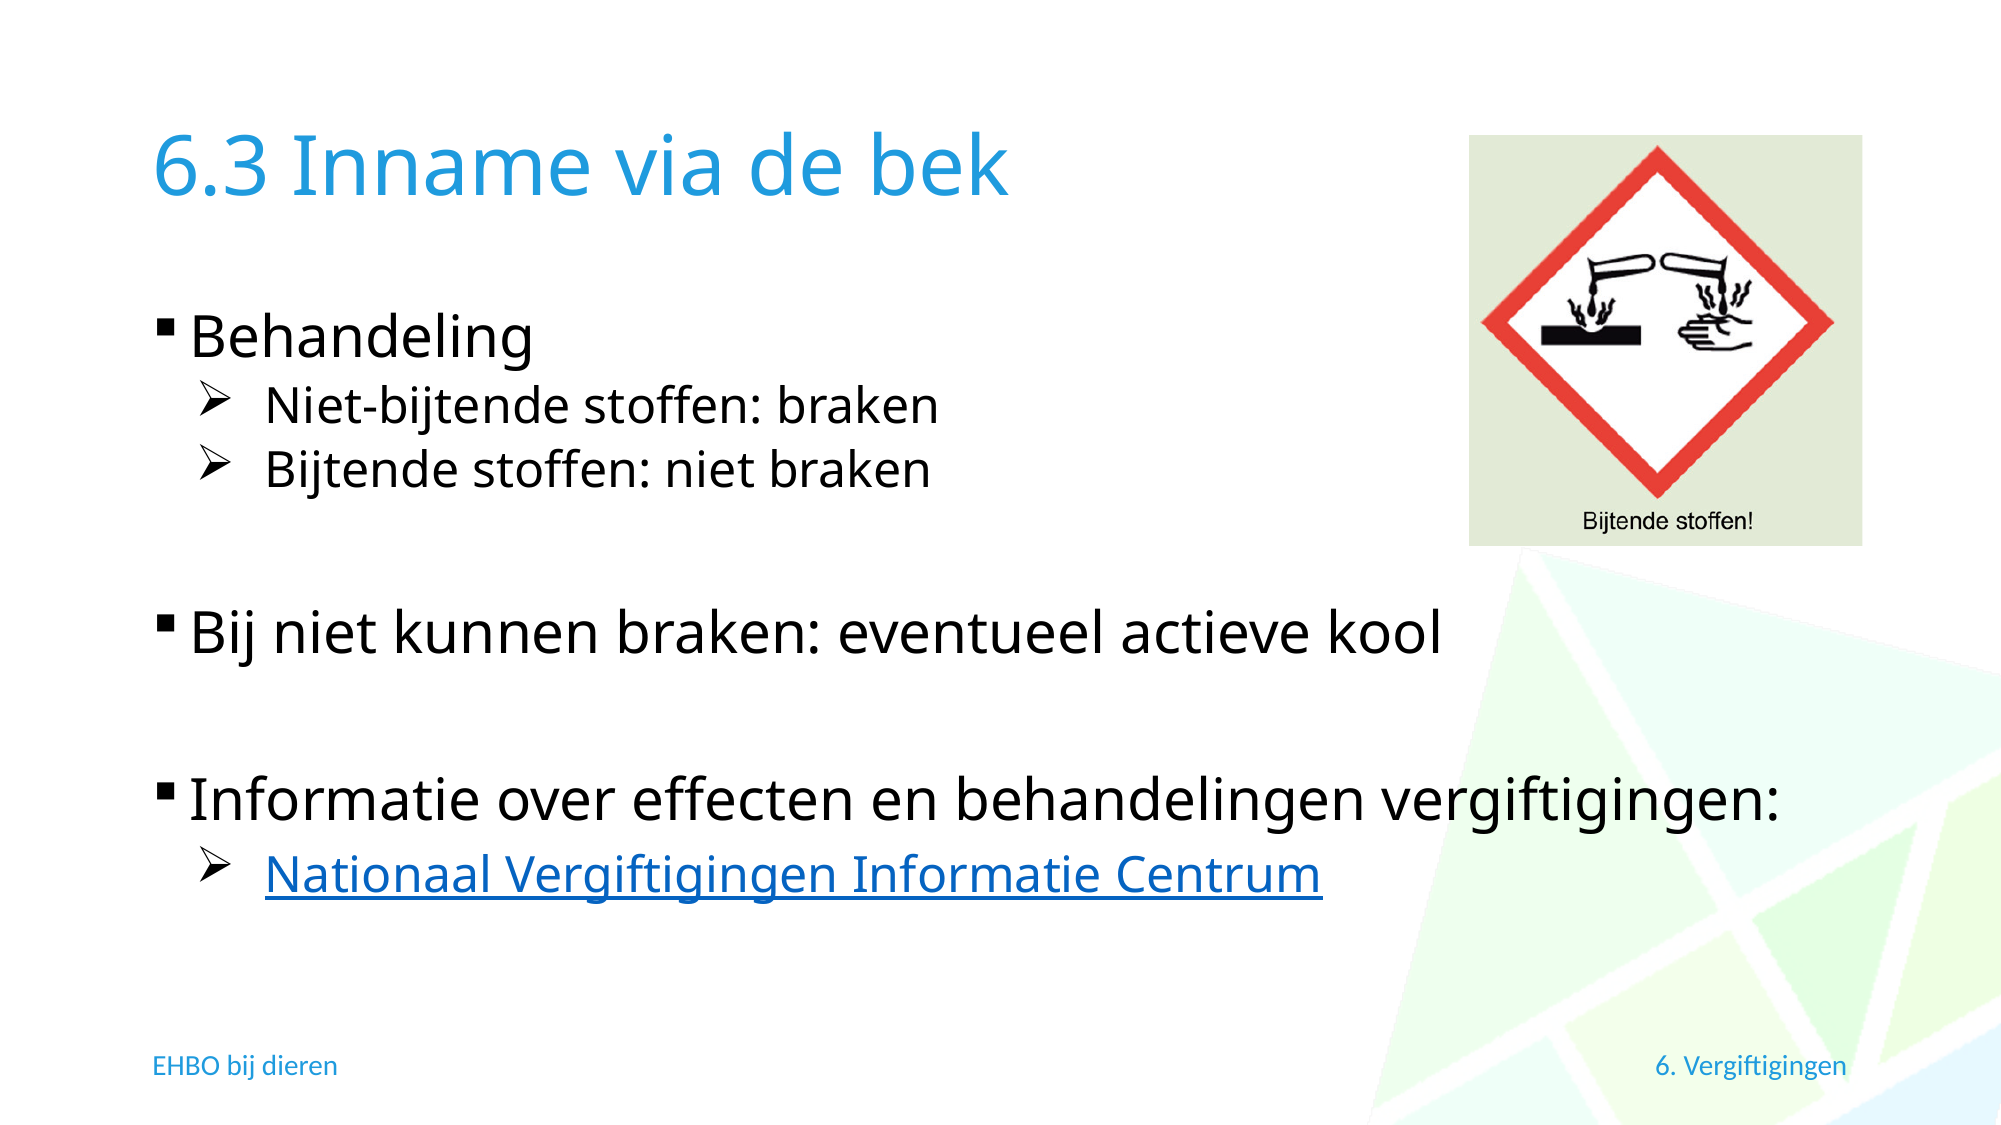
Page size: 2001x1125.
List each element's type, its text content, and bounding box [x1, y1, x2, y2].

list EHBO bij dieren [137, 1042, 588, 1103]
list Behandeling Niet-bijtende stoffen: braken Bijtende stoffen: niet braken Bij niet kunnen braken: eventueel actieve kool Informatie over effecten en behandelingen vergiftigingen: Nationaal Vergiftigingen Informatie Centrum [137, 299, 1863, 1014]
title 6.3 Inname via de bek [137, 59, 1863, 278]
picture [1468, 135, 1863, 546]
list 6. Vergiftigingen [1412, 1042, 1863, 1103]
